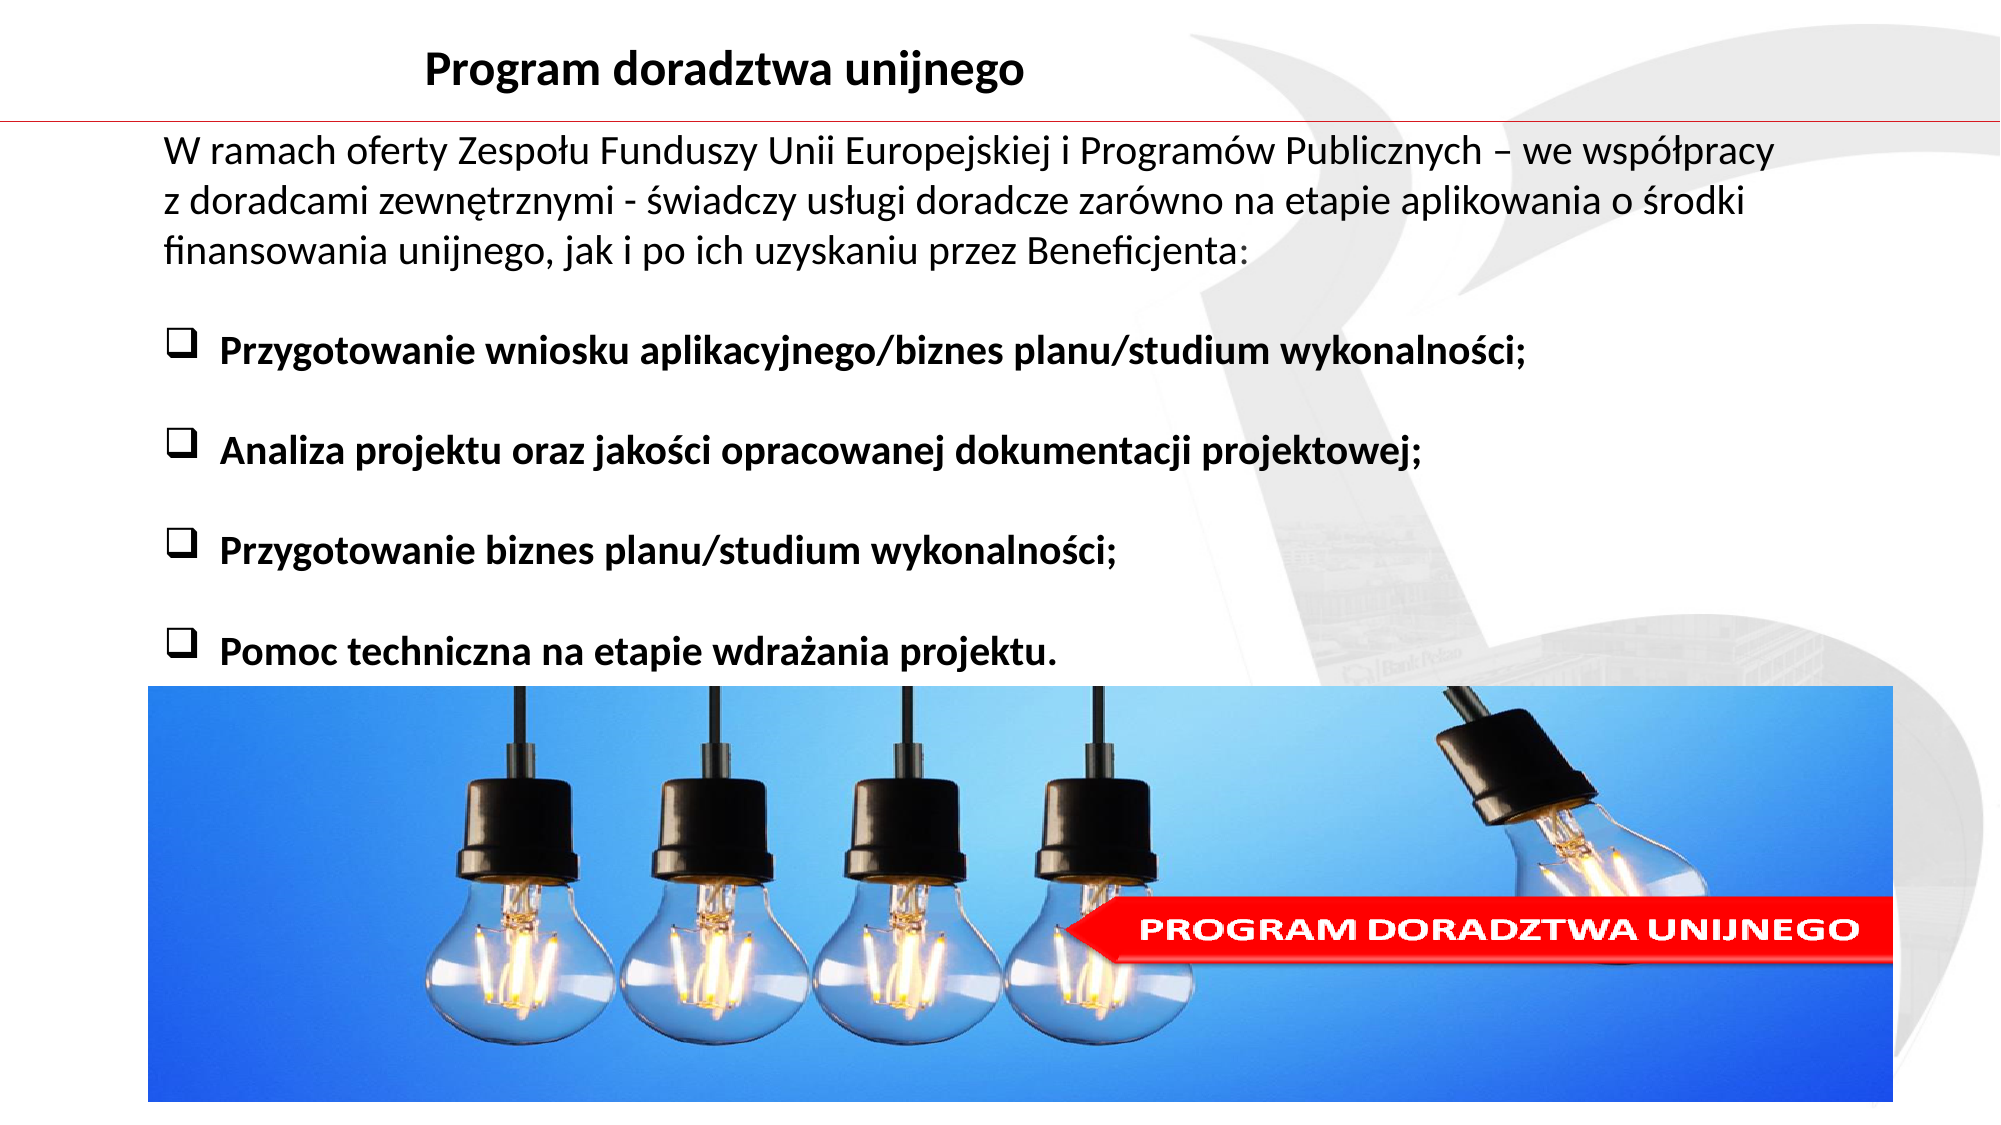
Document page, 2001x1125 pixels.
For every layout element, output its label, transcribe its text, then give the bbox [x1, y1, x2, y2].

text_box W ramach oferty Zespołu Funduszy Unii Europejskiej i Programów Publicznych – we współpracy z doradcami zewnętrznymi - świadczy usługi doradcze zarówno na etapie aplikowania o środki finansowania unijnego, jak i po ich uzyskaniu przez Beneficjenta: Przygotowanie wniosku aplikacyjnego/biznes planu/studium wykonalności; Analiza projektu oraz jakości opracowanej dokumentacji projektowej; Przygotowanie biznes planu/studium wykonalności; Pomoc techniczna na etapie wdrażania projektu. [148, 115, 1893, 681]
picture [0, 0, 2000, 121]
picture [0, 122, 2000, 1125]
title Program doradztwa unijnego [409, 47, 1632, 93]
